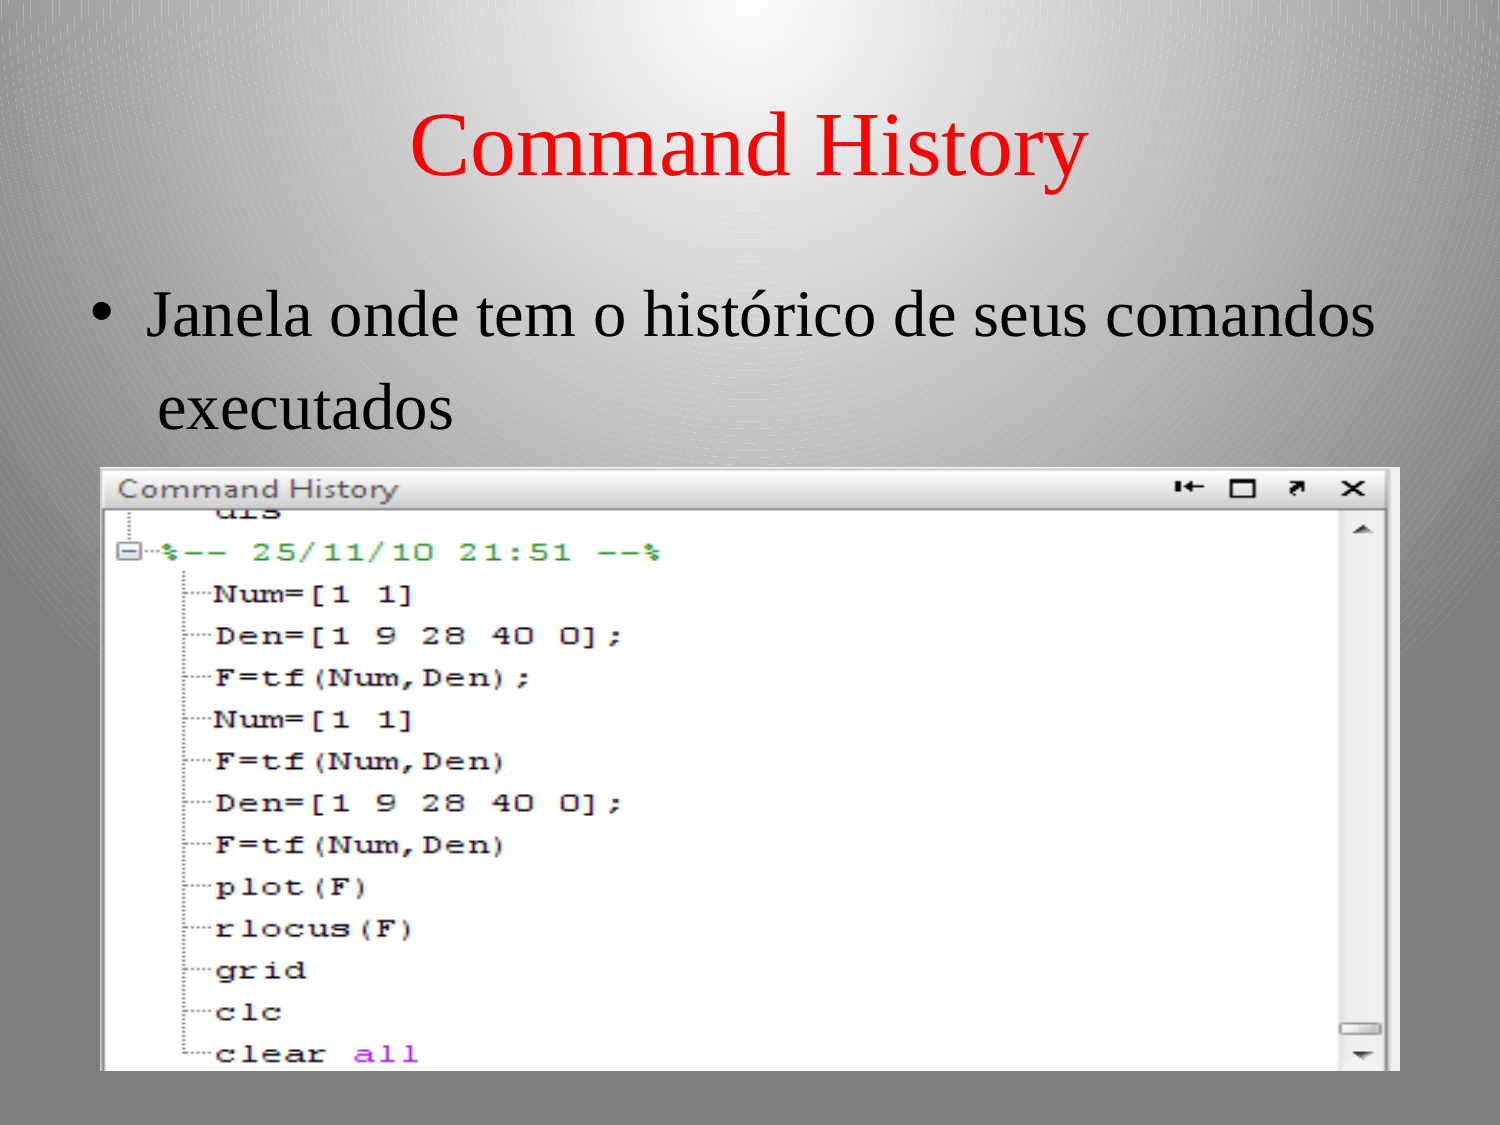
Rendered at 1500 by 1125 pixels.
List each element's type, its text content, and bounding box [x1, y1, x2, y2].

list Janela onde tem o histórico de seus comandos executados [75, 262, 1425, 1005]
picture [100, 467, 1400, 1071]
title Command History [75, 45, 1425, 233]
